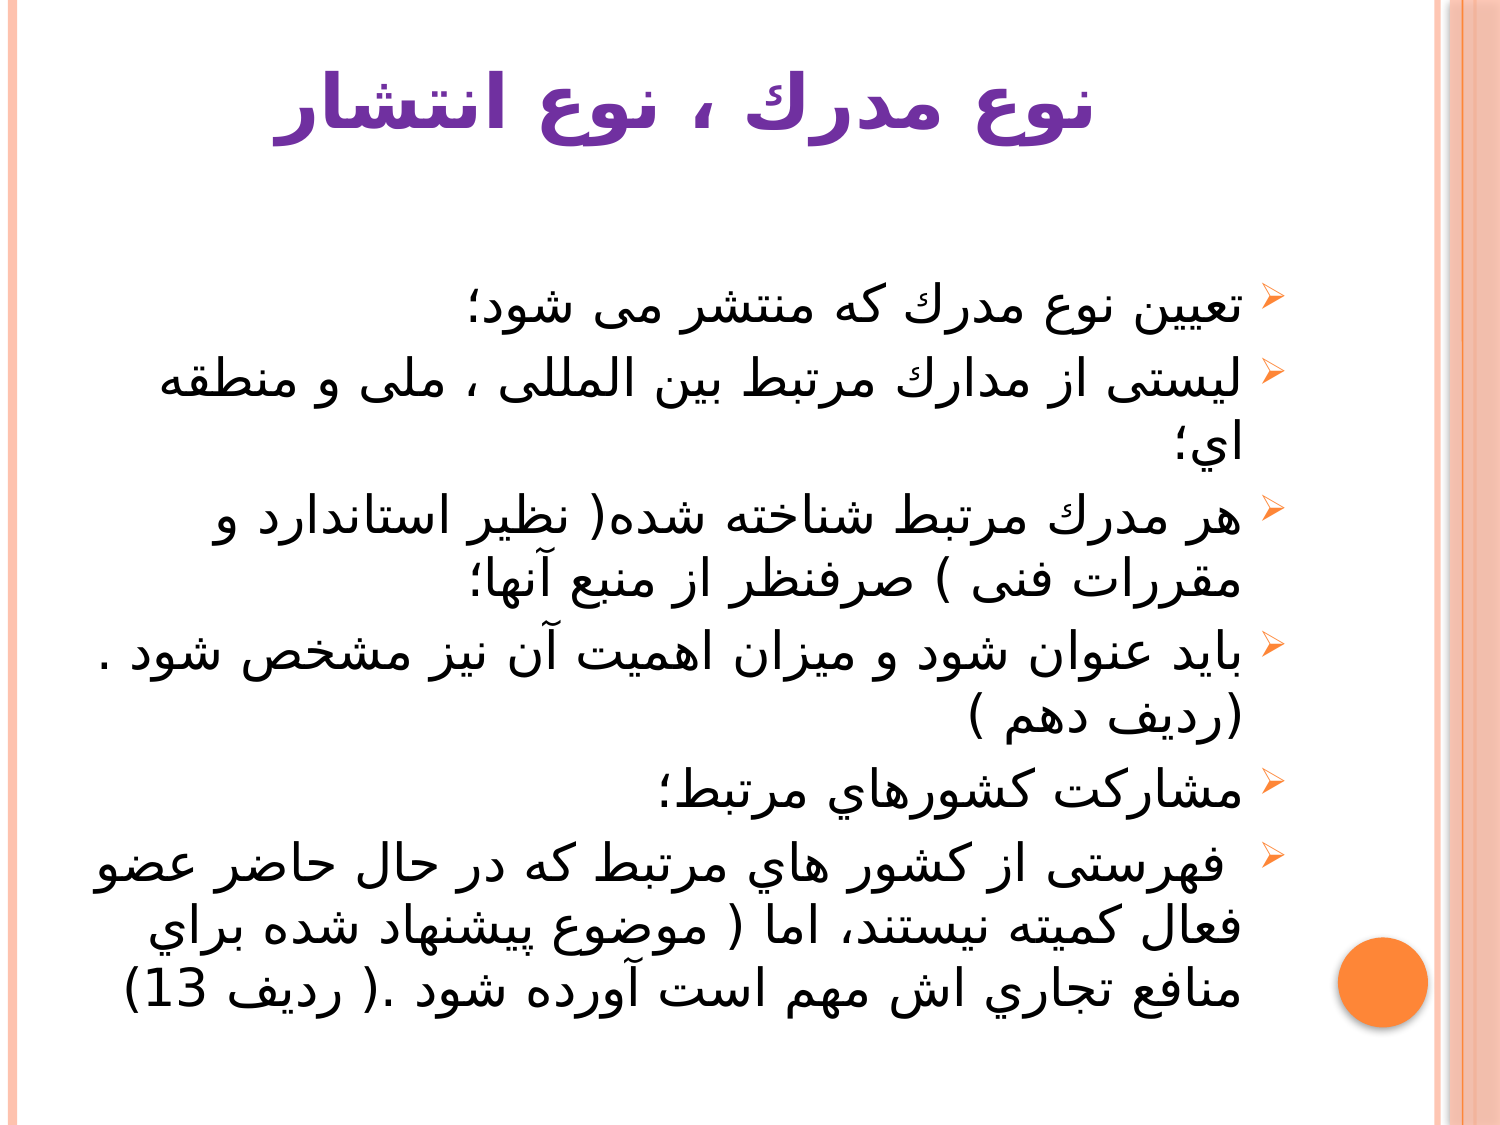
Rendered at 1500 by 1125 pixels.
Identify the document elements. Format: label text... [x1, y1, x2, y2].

list تعیین نوع مدرك که منتشر می شود؛ لیستی از مدارك مرتبط بین المللی ، ملی و منطقه اي؛ هر مدرك مرتبط شناخته شده( نظیر استاندارد و مقررات فنی ) صرفنظر از منبع آنها؛ باید عنوان شود و میزان اهمیت آن نیز مشخص شود . (ردیف دهم ) مشارکت کشورهاي مرتبط؛ فهرستی از کشور هاي مرتبط که در حال حاضر عضو فعال کمیته نیستند، اما ( موضوع پیشنهاد شده براي منافع تجاري اش مهم است آورده شود .( ردیف 13) [75, 262, 1300, 1062]
title نوع مدرك ، نوع انتشار [75, 45, 1300, 233]
